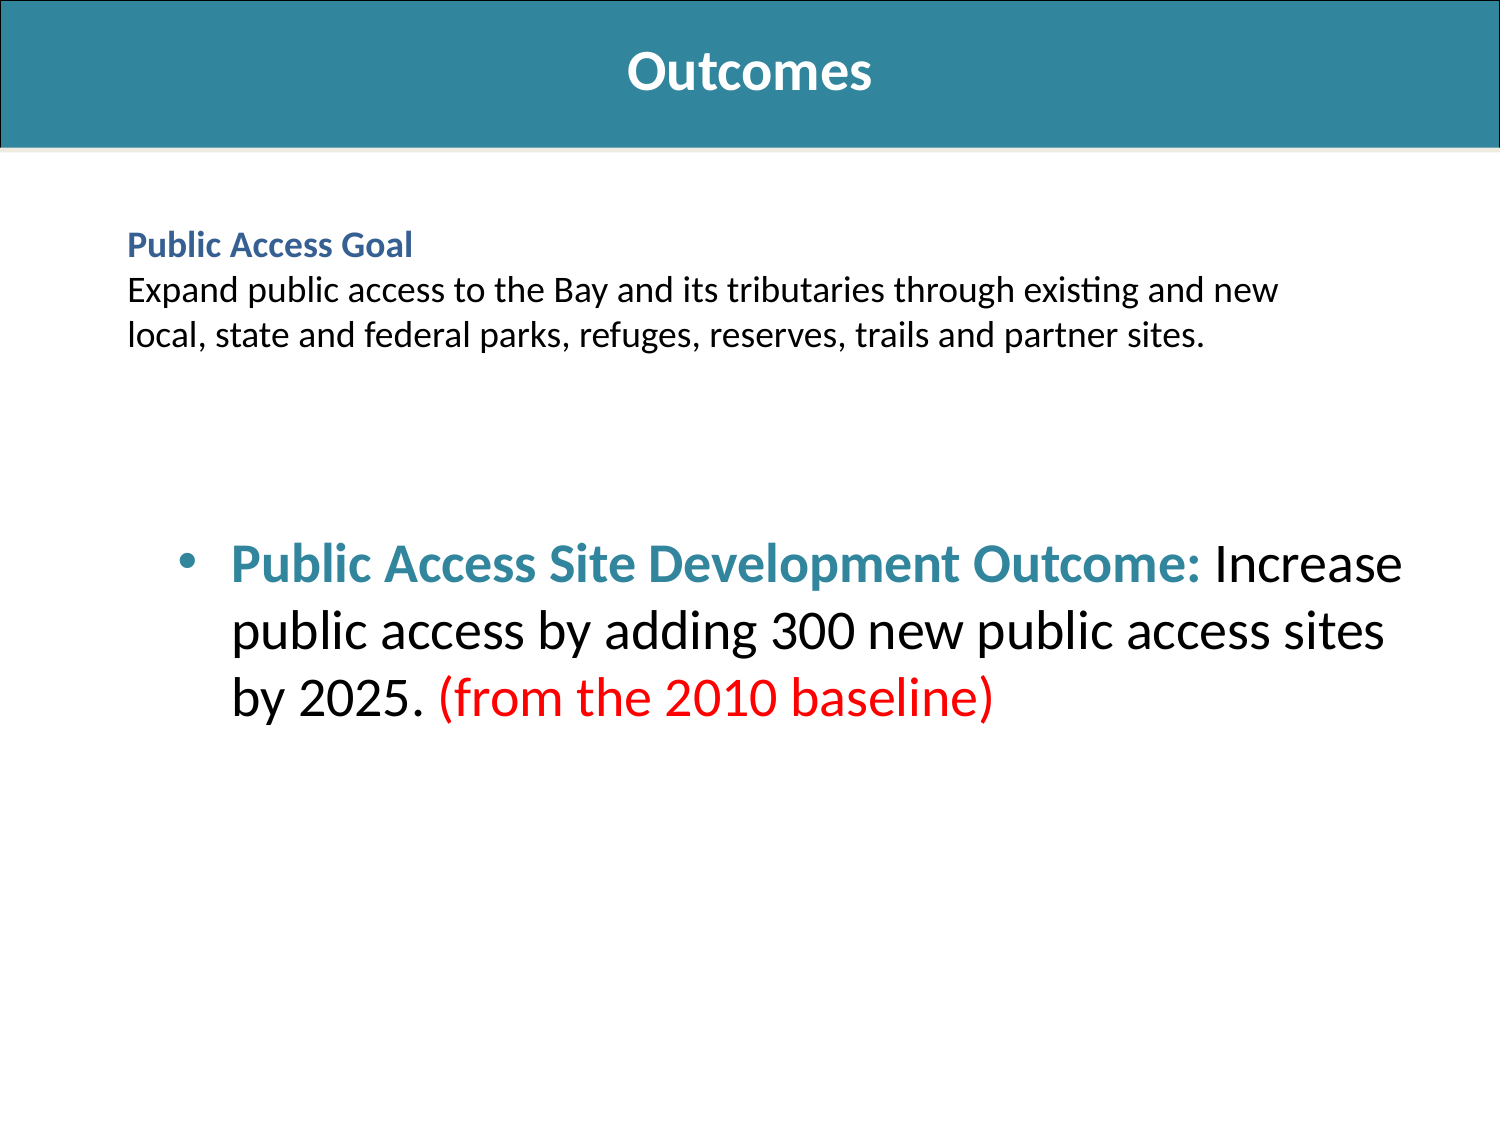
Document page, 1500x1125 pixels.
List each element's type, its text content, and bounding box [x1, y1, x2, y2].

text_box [0, 0, 1500, 151]
list Public Access Site Development Outcome: Increase public access by adding 300 new public access sites by 2025. (from the 2010 baseline) [162, 362, 1425, 738]
text_box Public Access Goal Expand public access to the Bay and its tributaries through existing and new local, state and federal parks, refuges, reserves, trails and partner sites. [112, 212, 1300, 363]
